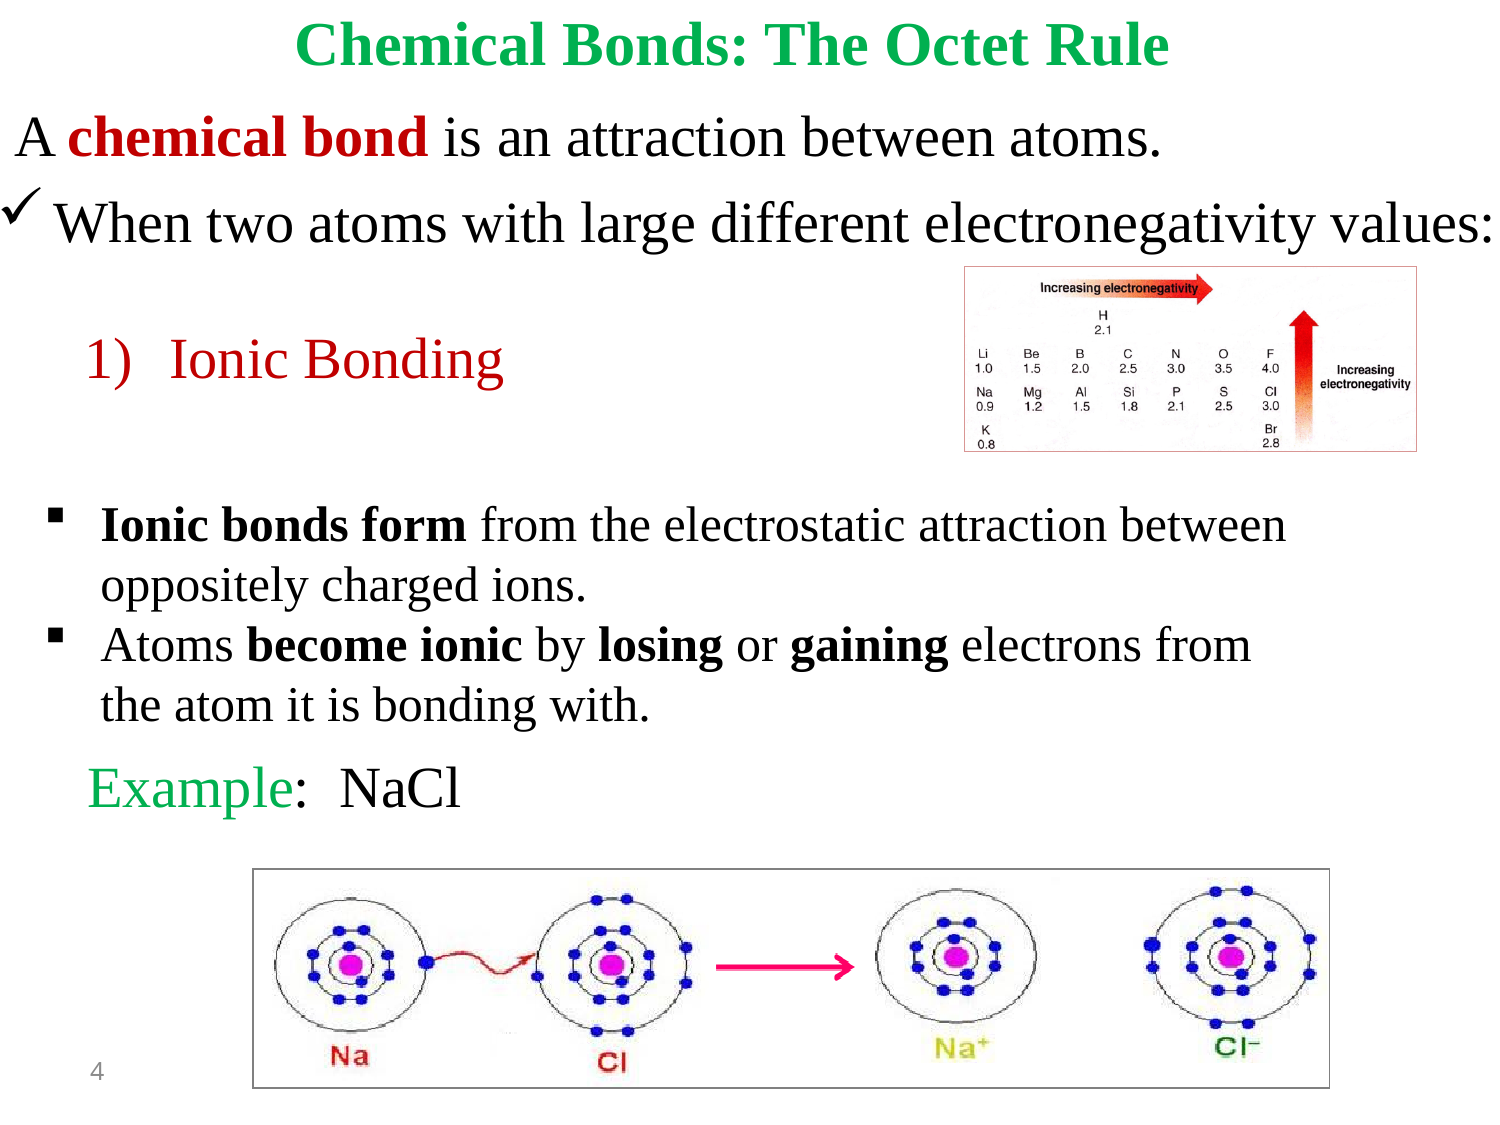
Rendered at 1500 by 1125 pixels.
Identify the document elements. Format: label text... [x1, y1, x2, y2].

text_box Ionic bonds form from the electrostatic attraction between oppositely charged ions. Atoms become ionic by losing or gaining electrons from the atom it is bonding with. [29, 438, 1306, 739]
picture [253, 869, 1329, 1088]
text_box Ionic Bonding [0, 313, 520, 398]
slide_number 4 [75, 1042, 425, 1103]
text_box A chemical bond is an attraction between atoms. [0, 90, 1406, 176]
text_box Example: NaCl [71, 741, 477, 827]
text_box When two atoms with large different electronegativity values: [0, 176, 1500, 262]
picture [964, 265, 1417, 452]
text_box Chemical Bonds: The Octet Rule [279, 0, 1187, 86]
